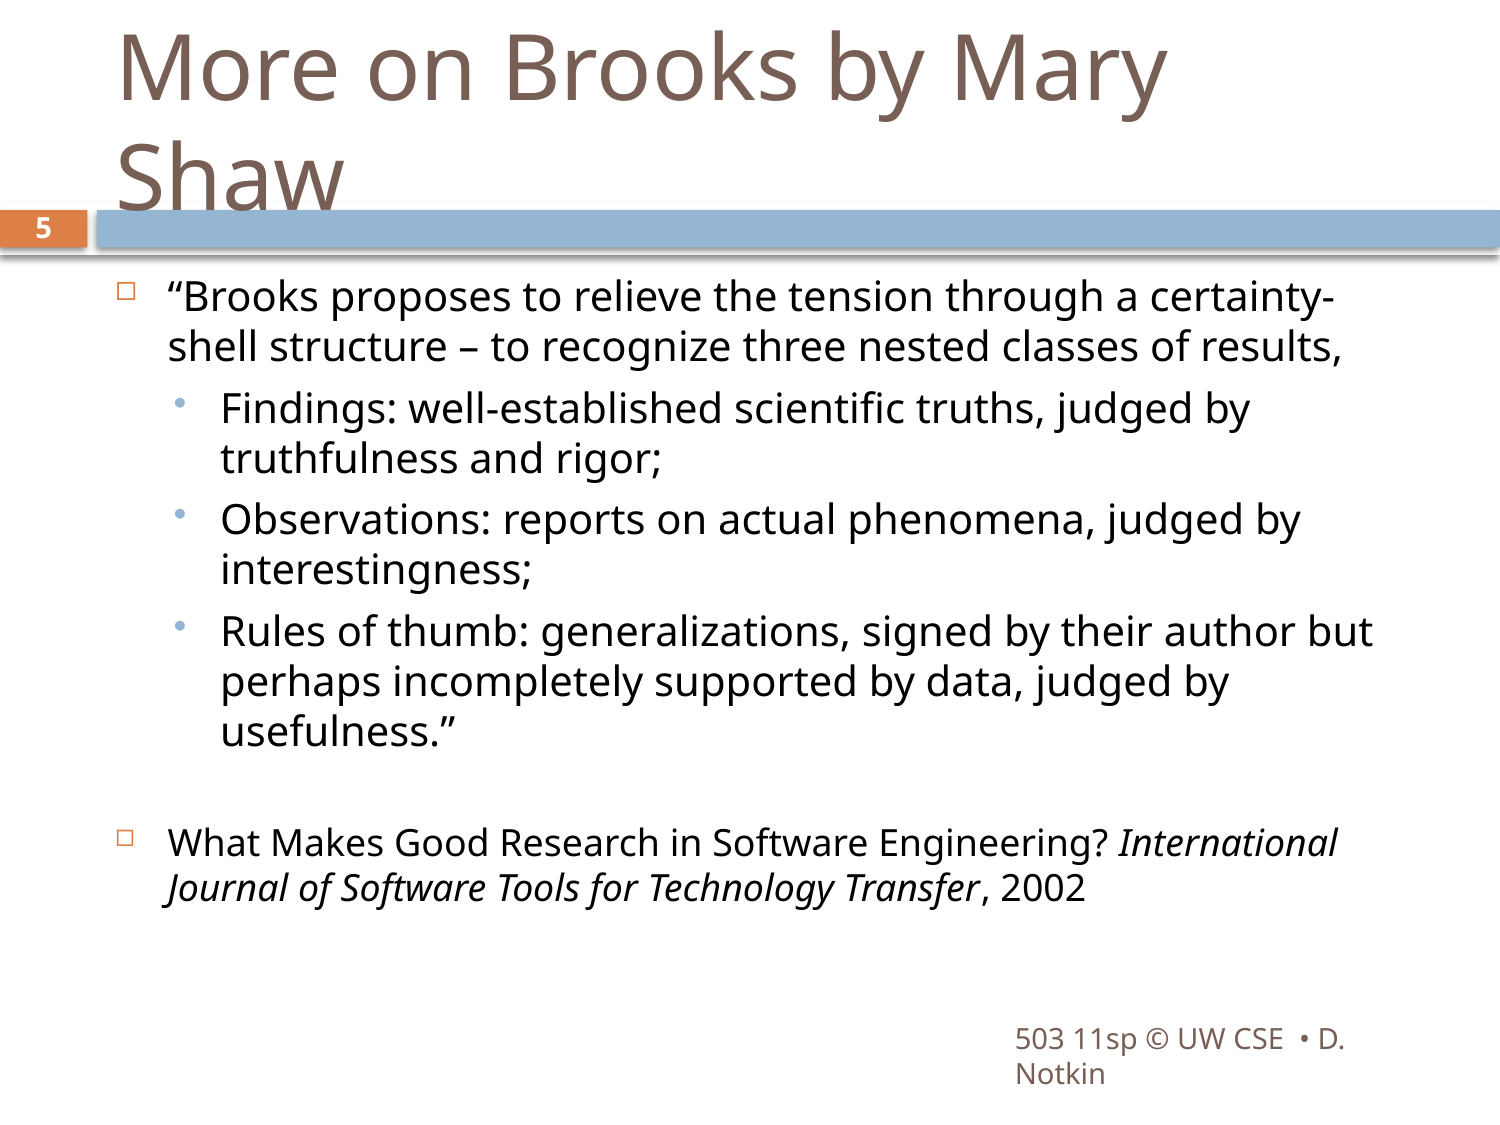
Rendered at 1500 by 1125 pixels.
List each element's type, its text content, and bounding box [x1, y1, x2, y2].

list “Brooks proposes to relieve the tension through a certainty-shell structure – to recognize three nested classes of results, Findings: well-established scientific truths, judged by truthfulness and rigor; Observations: reports on actual phenomena, judged by interestingness; Rules of thumb: generalizations, signed by their author but perhaps incompletely supported by data, judged by usefulness.” What Makes Good Research in Software Engineering? International Journal of Software Tools for Technology Transfer, 2002 [100, 262, 1438, 1000]
slide_number 503 11sp © UW CSE • D. Notkin [999, 1025, 1438, 1085]
slide_number 5 [0, 208, 88, 249]
title More on Brooks by Mary Shaw [100, 37, 1438, 200]
